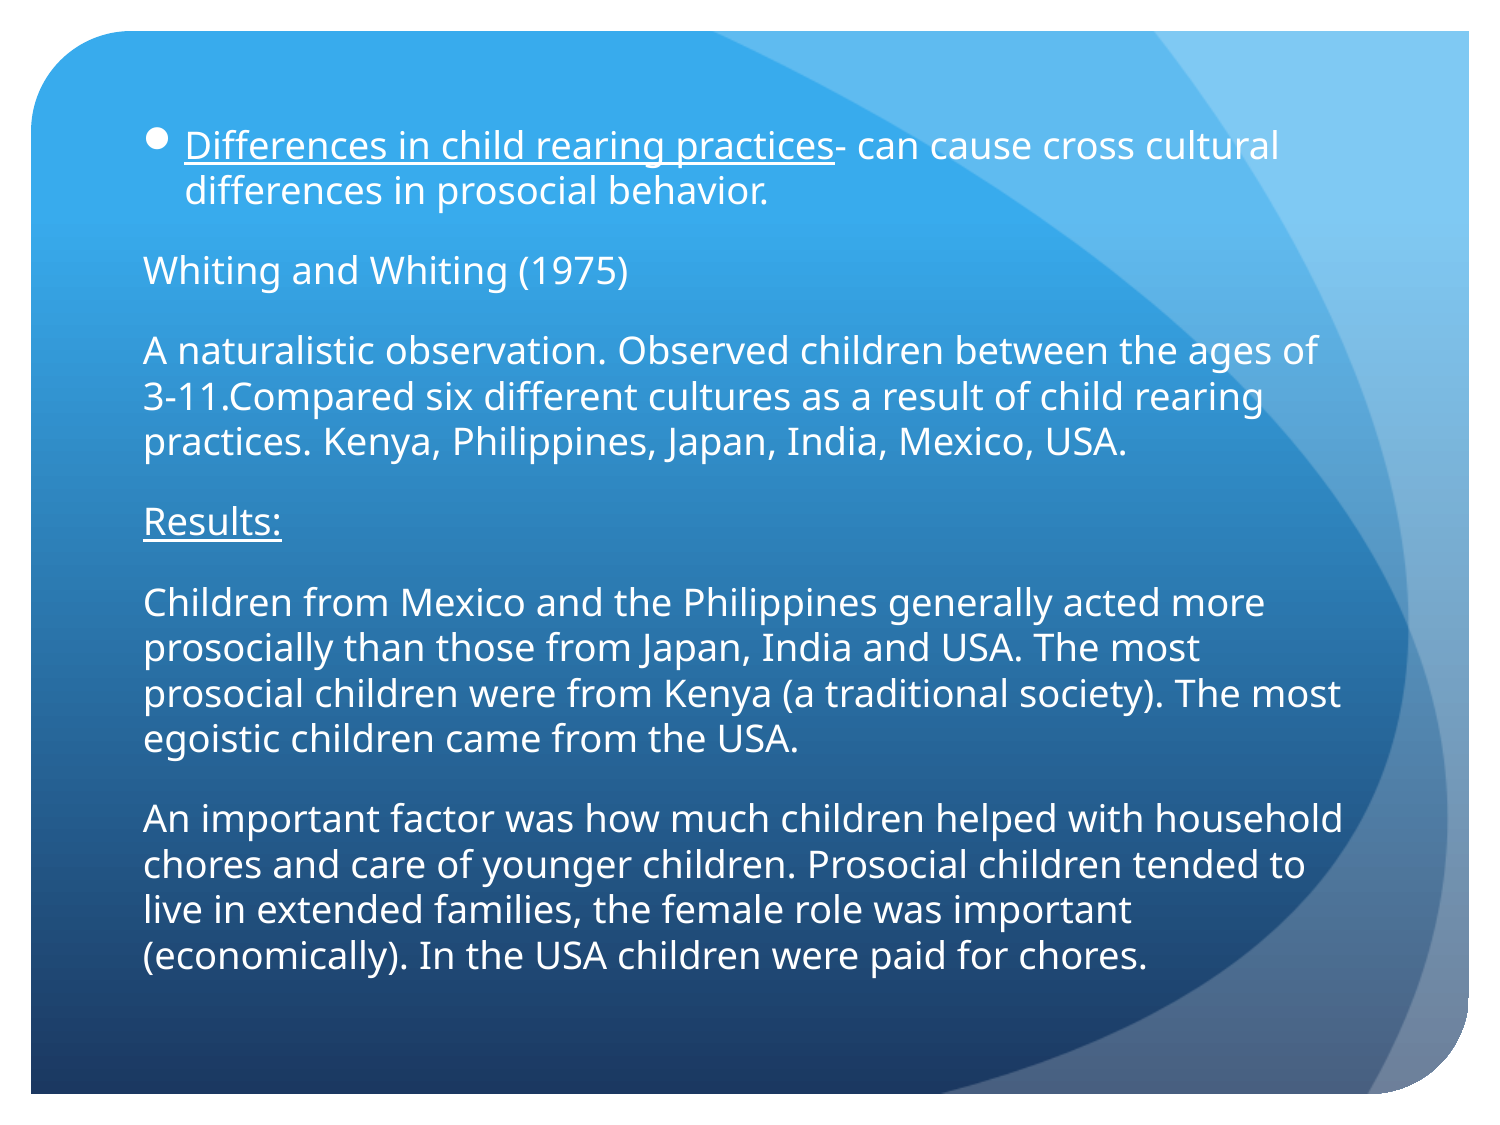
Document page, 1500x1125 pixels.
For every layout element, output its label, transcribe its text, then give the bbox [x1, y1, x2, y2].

list Differences in child rearing practices- can cause cross cultural differences in prosocial behavior. Whiting and Whiting (1975) A naturalistic observation. Observed children between the ages of 3-11.Compared six different cultures as a result of child rearing practices. Kenya, Philippines, Japan, India, Mexico, USA. Results: Children from Mexico and the Philippines generally acted more prosocially than those from Japan, India and USA. The most prosocial children were from Kenya (a traditional society). The most egoistic children came from the USA. An important factor was how much children helped with household chores and care of younger children. Prosocial children tended to live in extended families, the female role was important (economically). In the USA children were paid for chores. [127, 113, 1372, 991]
picture [24, 30, 1473, 1094]
